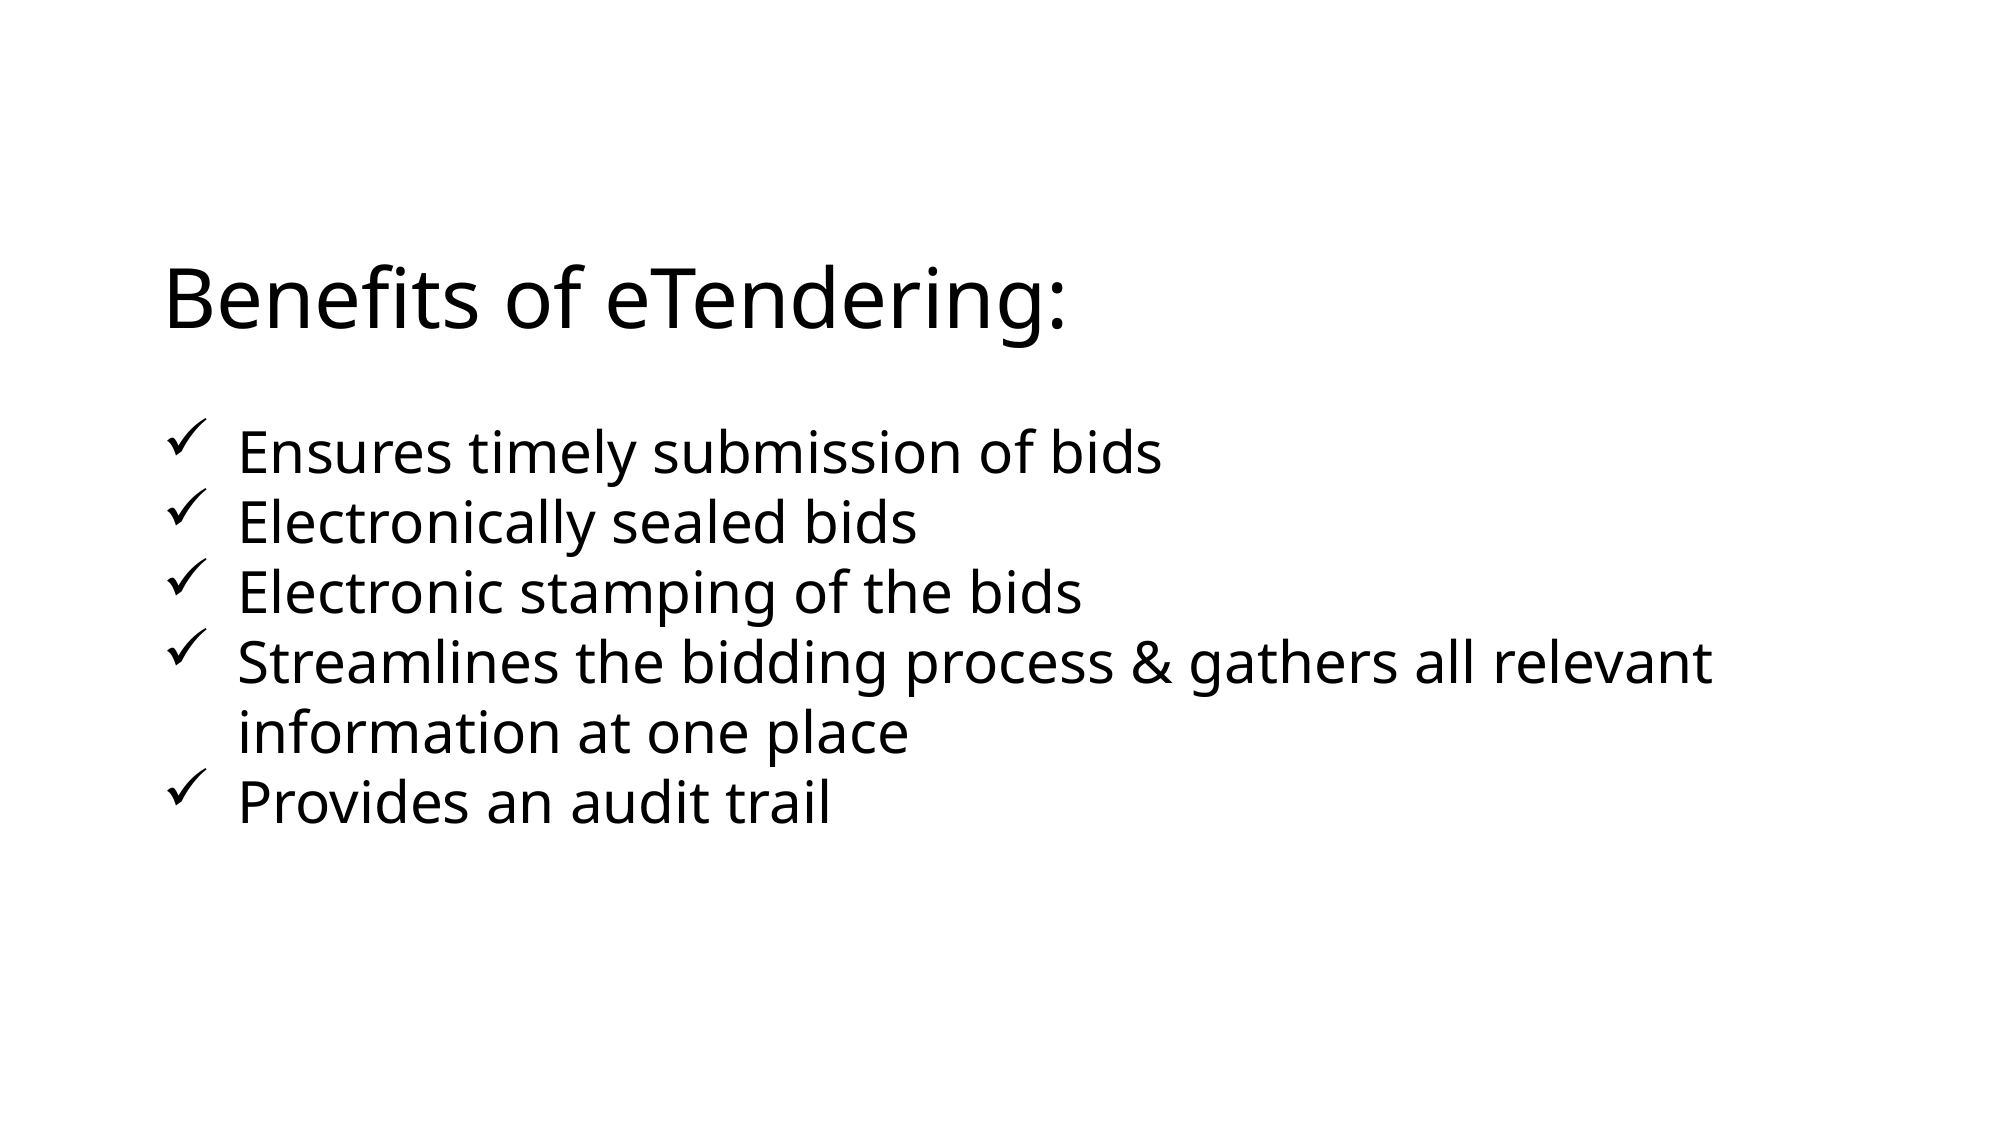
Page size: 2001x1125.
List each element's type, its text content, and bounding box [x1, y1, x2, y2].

text_box Benefits of eTendering: Ensures timely submission of bids Electronically sealed bids Electronic stamping of the bids Streamlines the bidding process & gathers all relevant information at one place Provides an audit trail [147, 237, 1886, 913]
